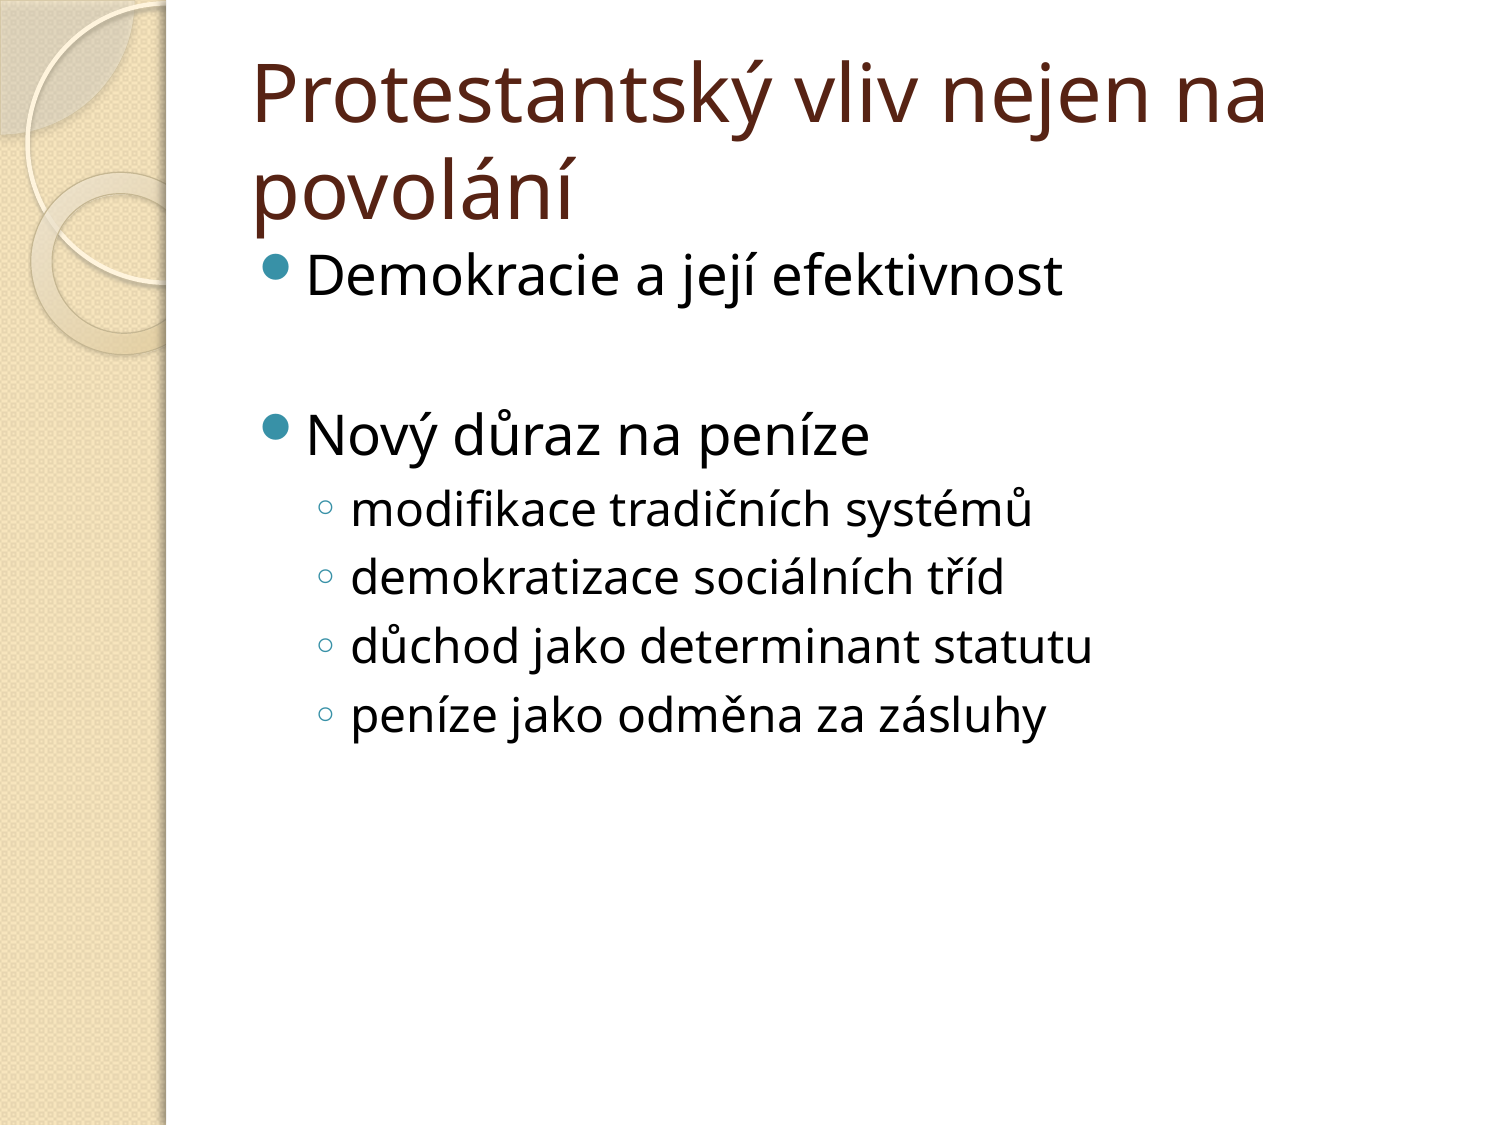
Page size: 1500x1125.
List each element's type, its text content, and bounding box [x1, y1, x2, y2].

list Demokracie a její efektivnost Nový důraz na peníze modifikace tradičních systémů demokratizace sociálních tříd důchod jako determinant statutu peníze jako odměna za zásluhy [229, 231, 1461, 1020]
title Protestantský vliv nejen na povolání [235, 45, 1466, 233]
